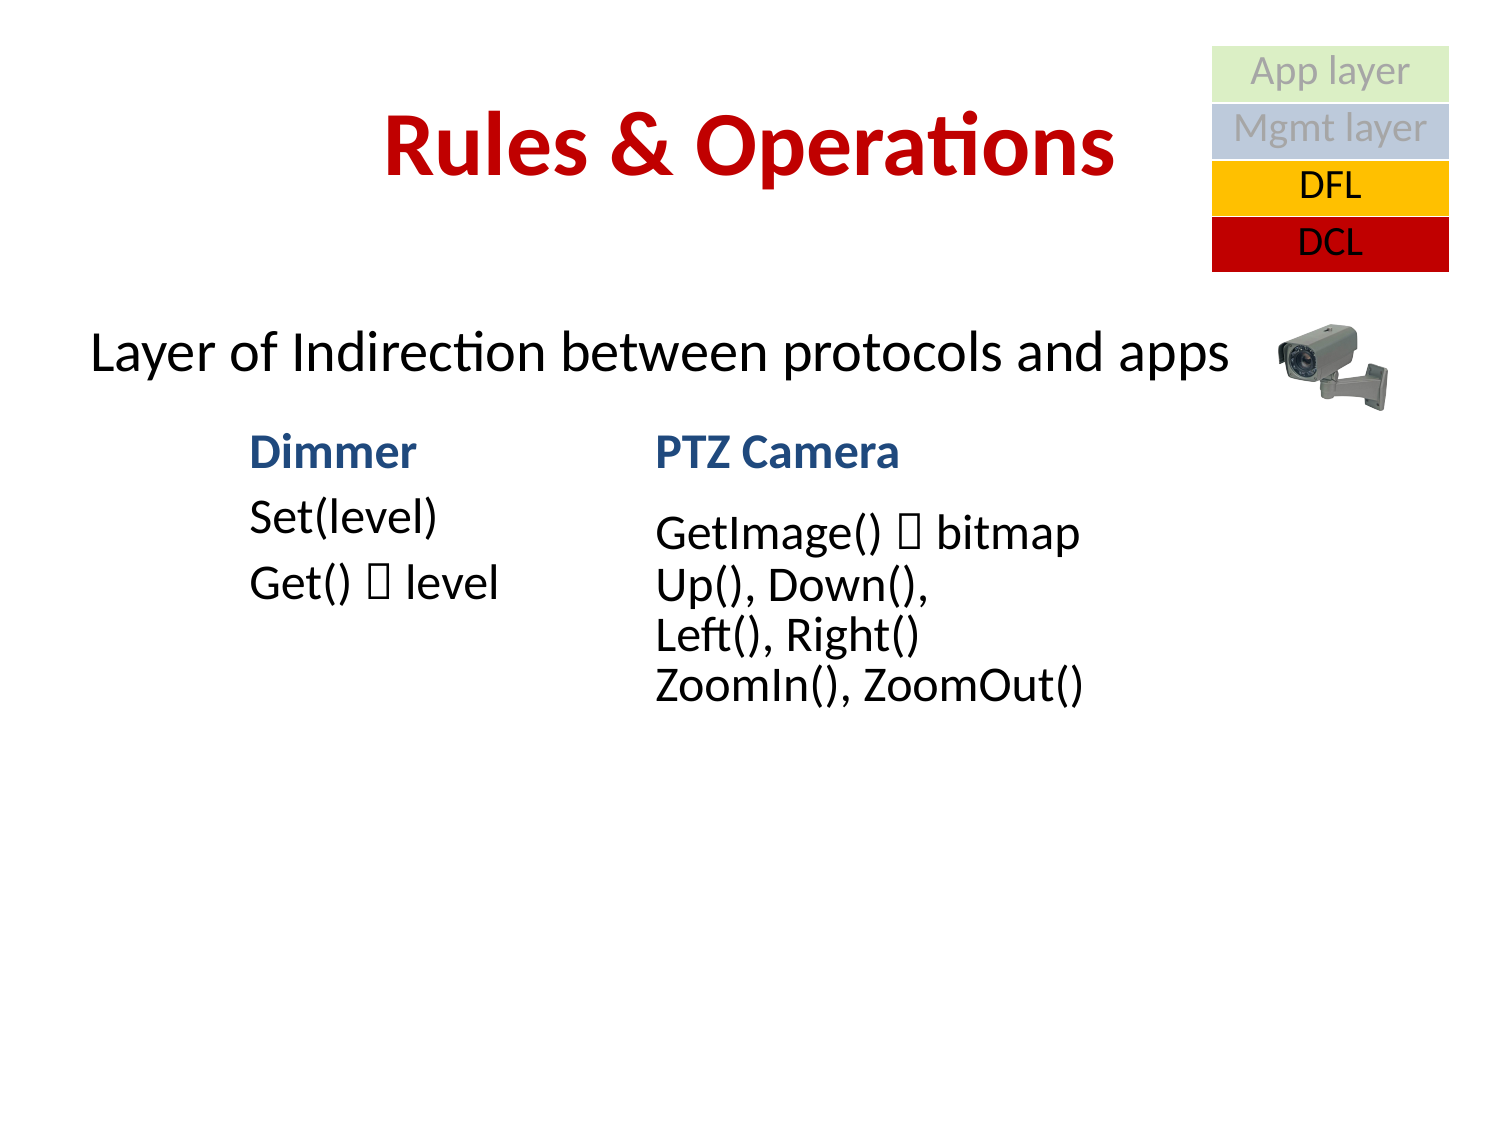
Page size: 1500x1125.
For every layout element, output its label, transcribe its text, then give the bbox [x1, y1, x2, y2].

table_cell GetImage()  bitmap Up(), Down(), Left(), Right() ZoomIn(), ZoomOut() [641, 489, 1149, 751]
table_header Dimmer [234, 424, 641, 489]
table_cell Set(level) Get()  level [234, 489, 641, 751]
table_cell DCL [1212, 217, 1449, 272]
table_header PTZ Camera [641, 424, 1149, 489]
table_cell DFL [1212, 161, 1449, 216]
table_cell Mgmt layer [1212, 104, 1449, 159]
list Layer of Indirection between protocols and apps [75, 305, 1425, 1005]
table_header App layer [1212, 46, 1449, 102]
picture [1278, 324, 1389, 412]
title Rules & Operations [75, 45, 1425, 233]
